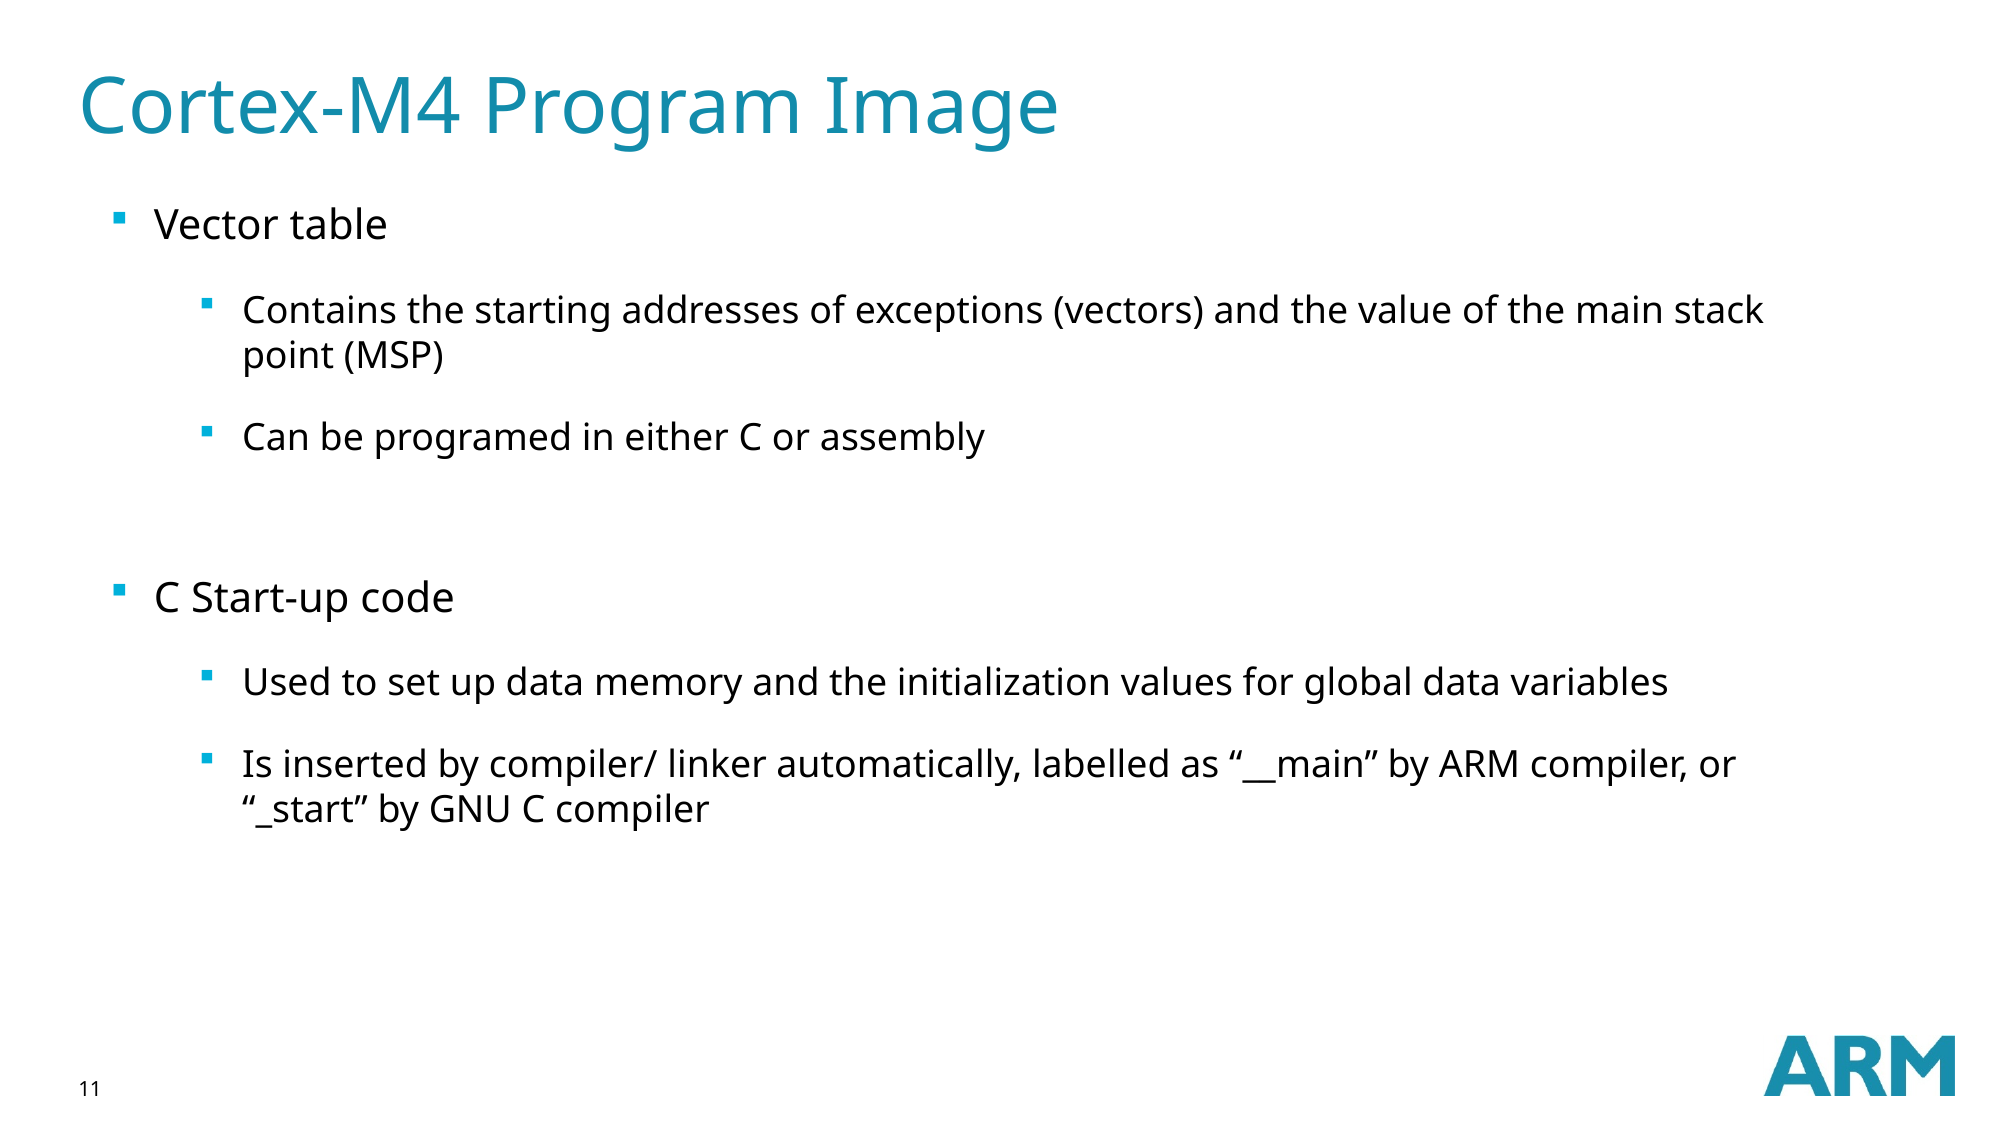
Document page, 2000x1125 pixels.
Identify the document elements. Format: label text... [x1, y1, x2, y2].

title Cortex-M4 Program Image [78, 55, 1910, 150]
picture [1763, 1035, 1955, 1096]
list Vector table Contains the starting addresses of exceptions (vectors) and the value of the main stack point (MSP) Can be programed in either C or assembly C Start-up code Used to set up data memory and the initialization values for global data variables Is inserted by compiler/ linker automatically, labelled as “__main” by ARM compiler, or “_start” by GNU C compiler [110, 198, 1863, 908]
